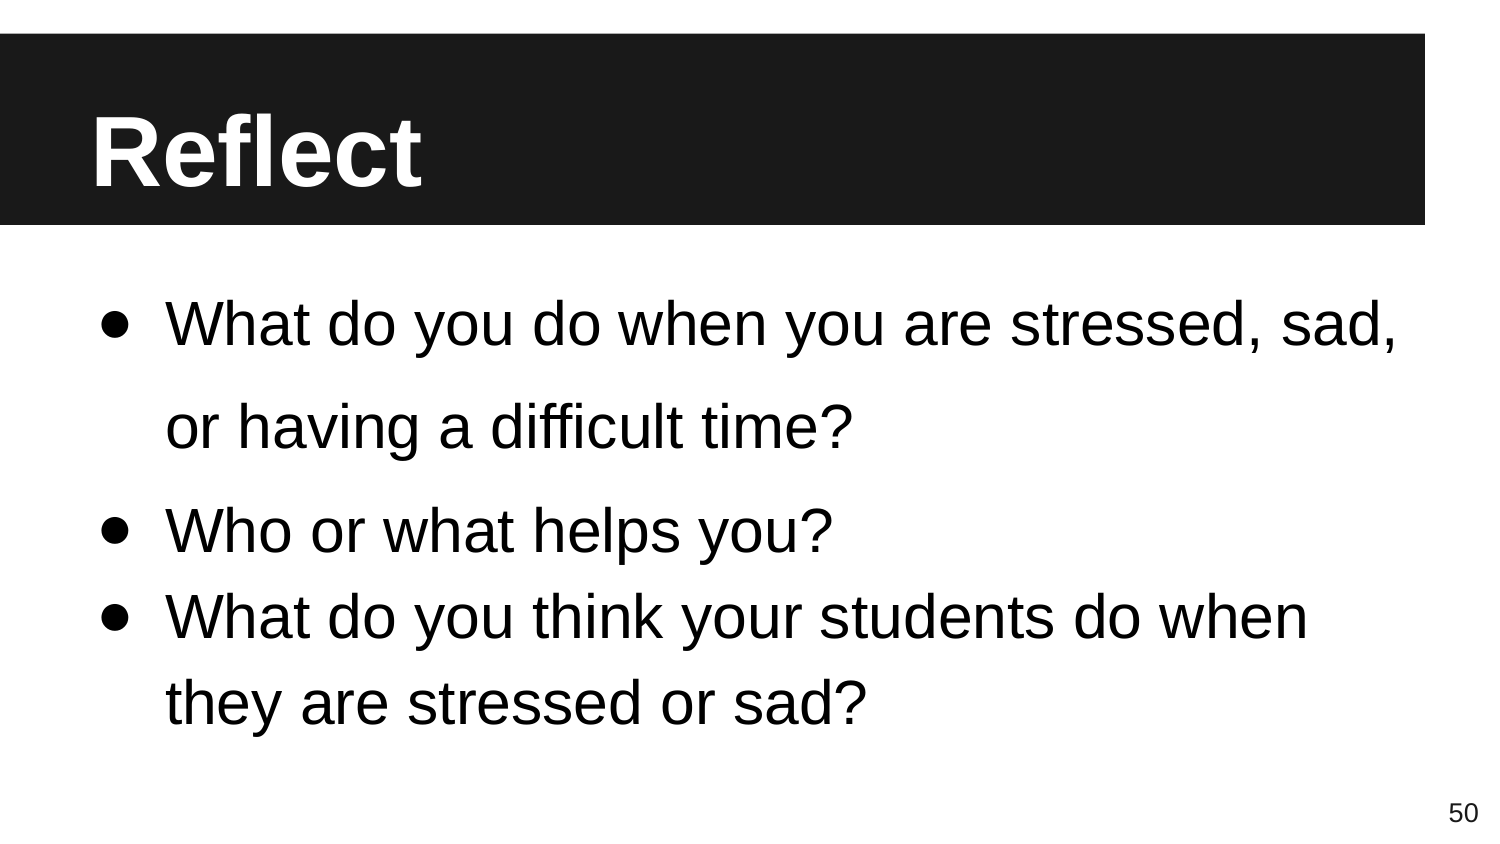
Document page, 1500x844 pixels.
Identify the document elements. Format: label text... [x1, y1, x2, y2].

slide_number 50 [1403, 779, 1494, 844]
list What do you do when you are stressed, sad, or having a difficult time? Who or what helps you? What do you think your students do when they are stressed or sad? [75, 239, 1425, 808]
title Reflect [75, 33, 1425, 221]
